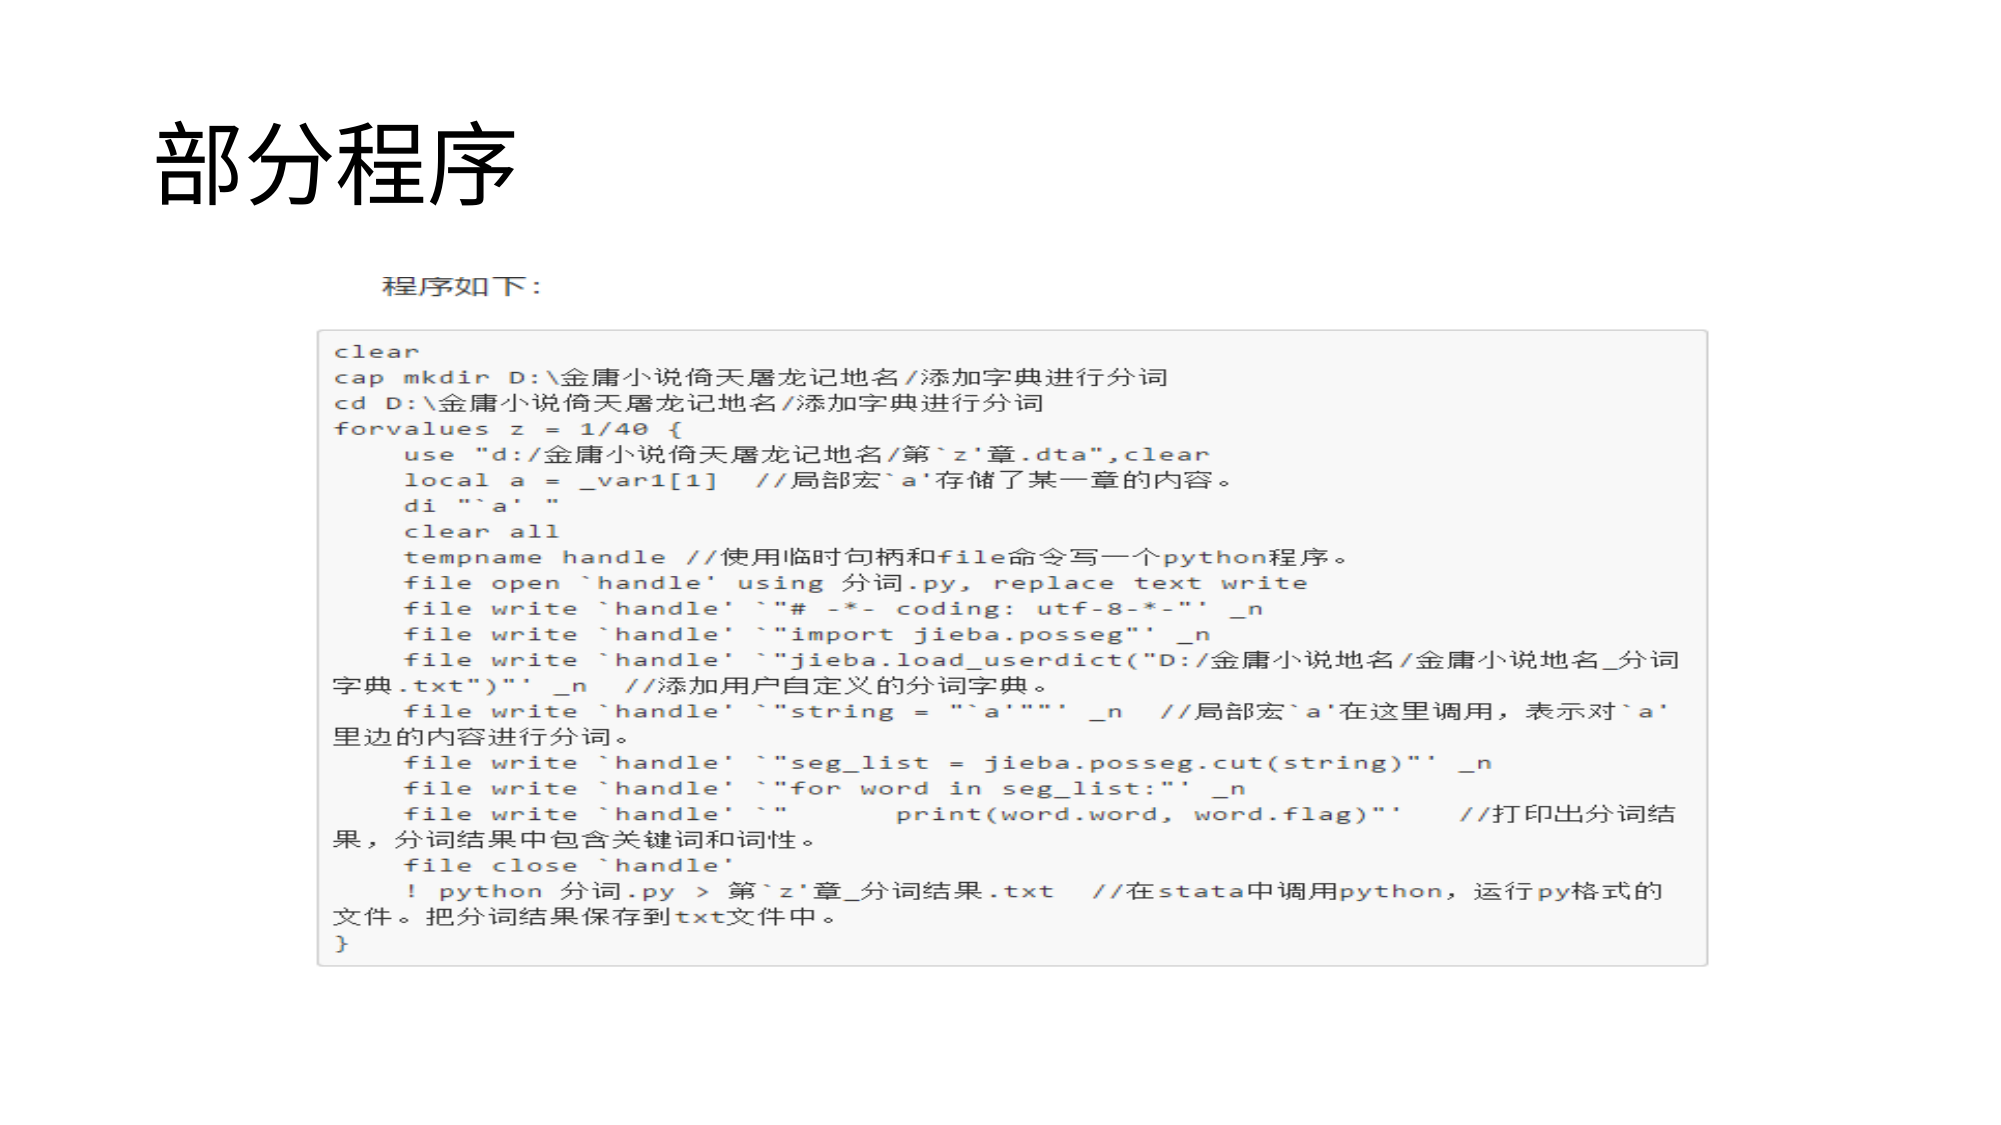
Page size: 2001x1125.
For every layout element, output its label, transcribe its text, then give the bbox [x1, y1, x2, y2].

title 部分程序 [137, 59, 1863, 278]
picture [160, 277, 1769, 977]
